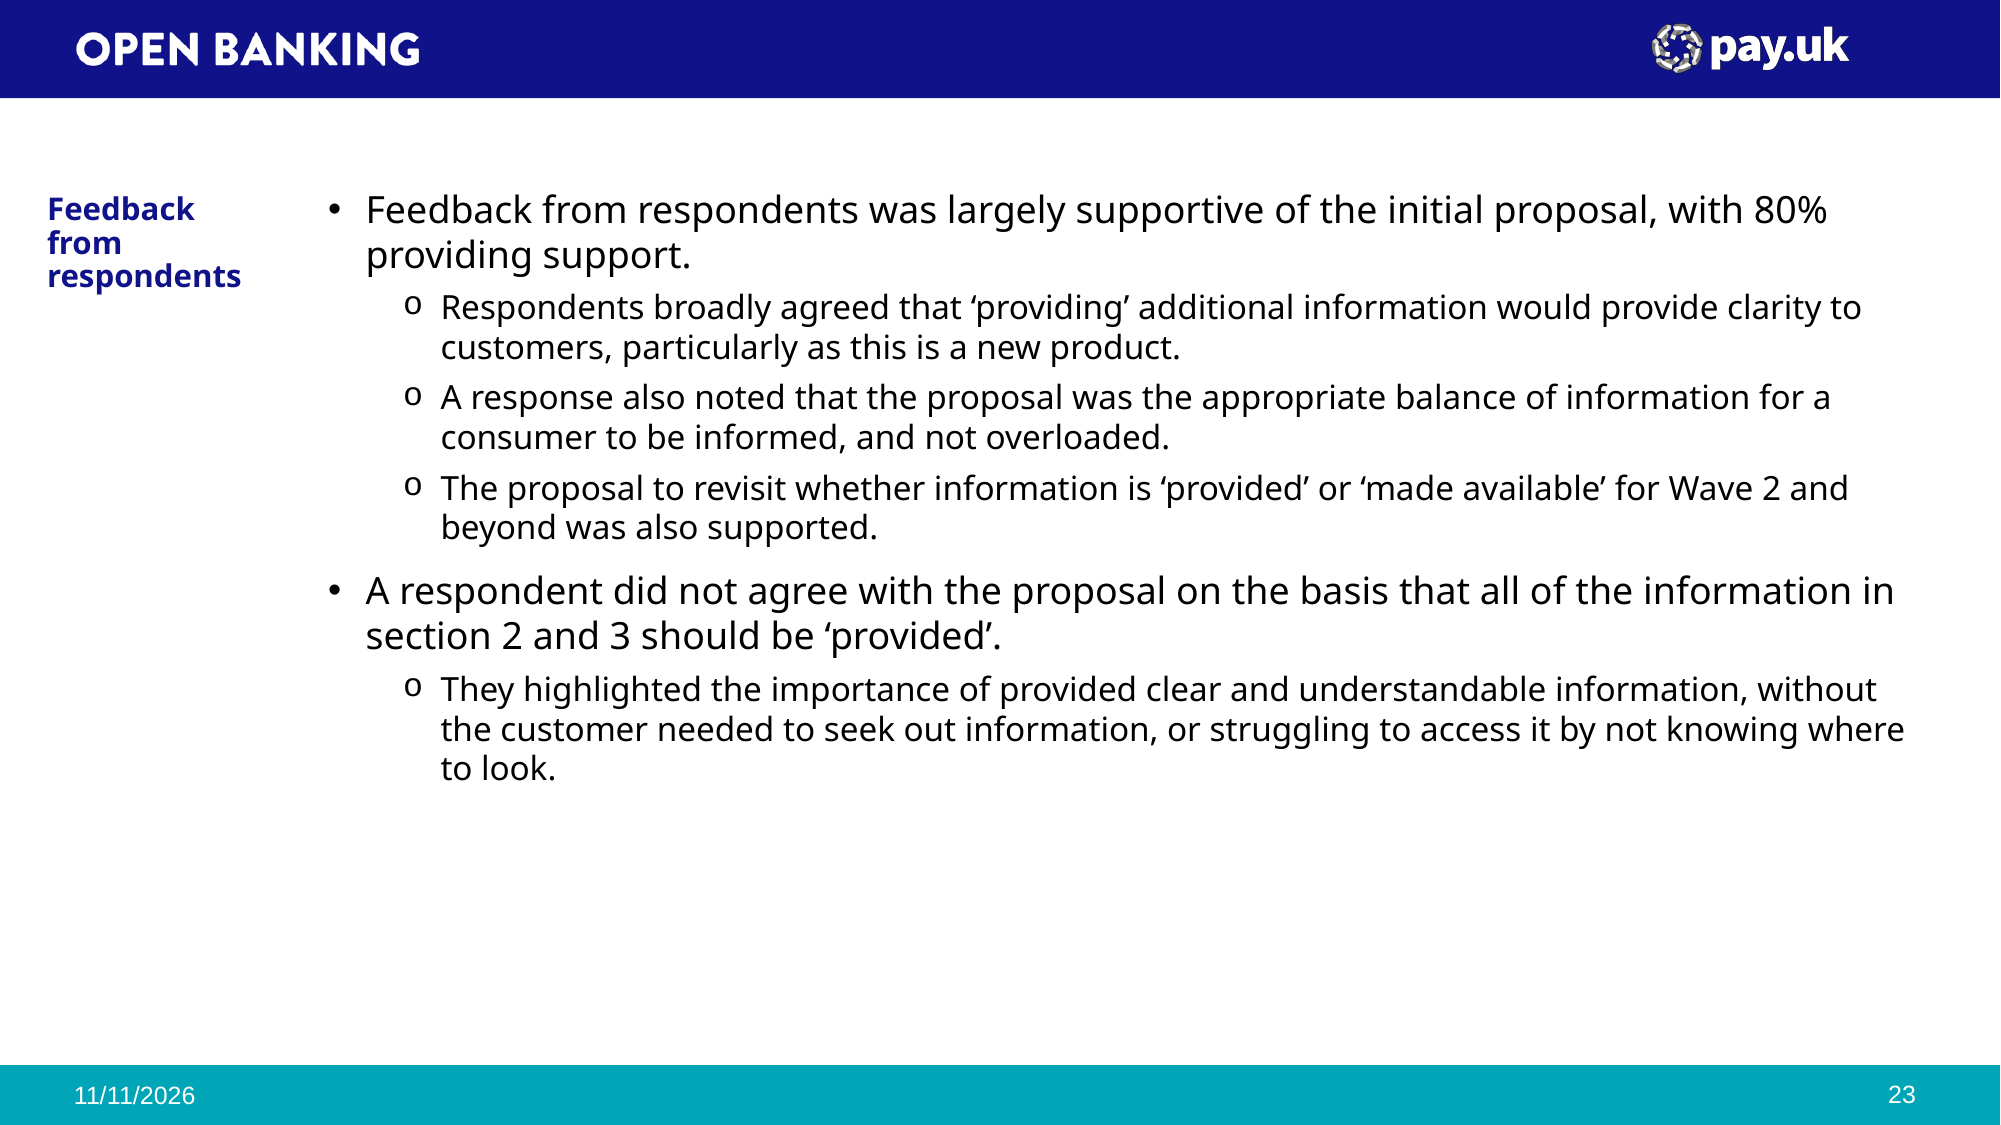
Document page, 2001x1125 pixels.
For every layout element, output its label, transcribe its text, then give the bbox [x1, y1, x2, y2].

slide_number 23 [1412, 1064, 1932, 1124]
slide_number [59, 1065, 509, 1125]
picture [43, 0, 452, 99]
picture [1644, 12, 1856, 78]
title Feedback from respondents [32, 186, 275, 331]
list Feedback from respondents was largely supportive of the initial proposal, with 80% providing support. Respondents broadly agreed that ‘providing’ additional information would provide clarity to customers, particularly as this is a new product. A response also noted that the proposal was the appropriate balance of information for a consumer to be informed, and not overloaded. The proposal to revisit whether information is ‘provided’ or ‘made available’ for Wave 2 and beyond was also supported. A respondent did not agree with the proposal on the basis that all of the information in section 2 and 3 should be ‘provided’. They highlighted the importance of provided clear and understandable information, without the customer needed to seek out information, or struggling to access it by not knowing where to look. [313, 178, 1942, 1029]
footer [662, 1064, 1338, 1124]
